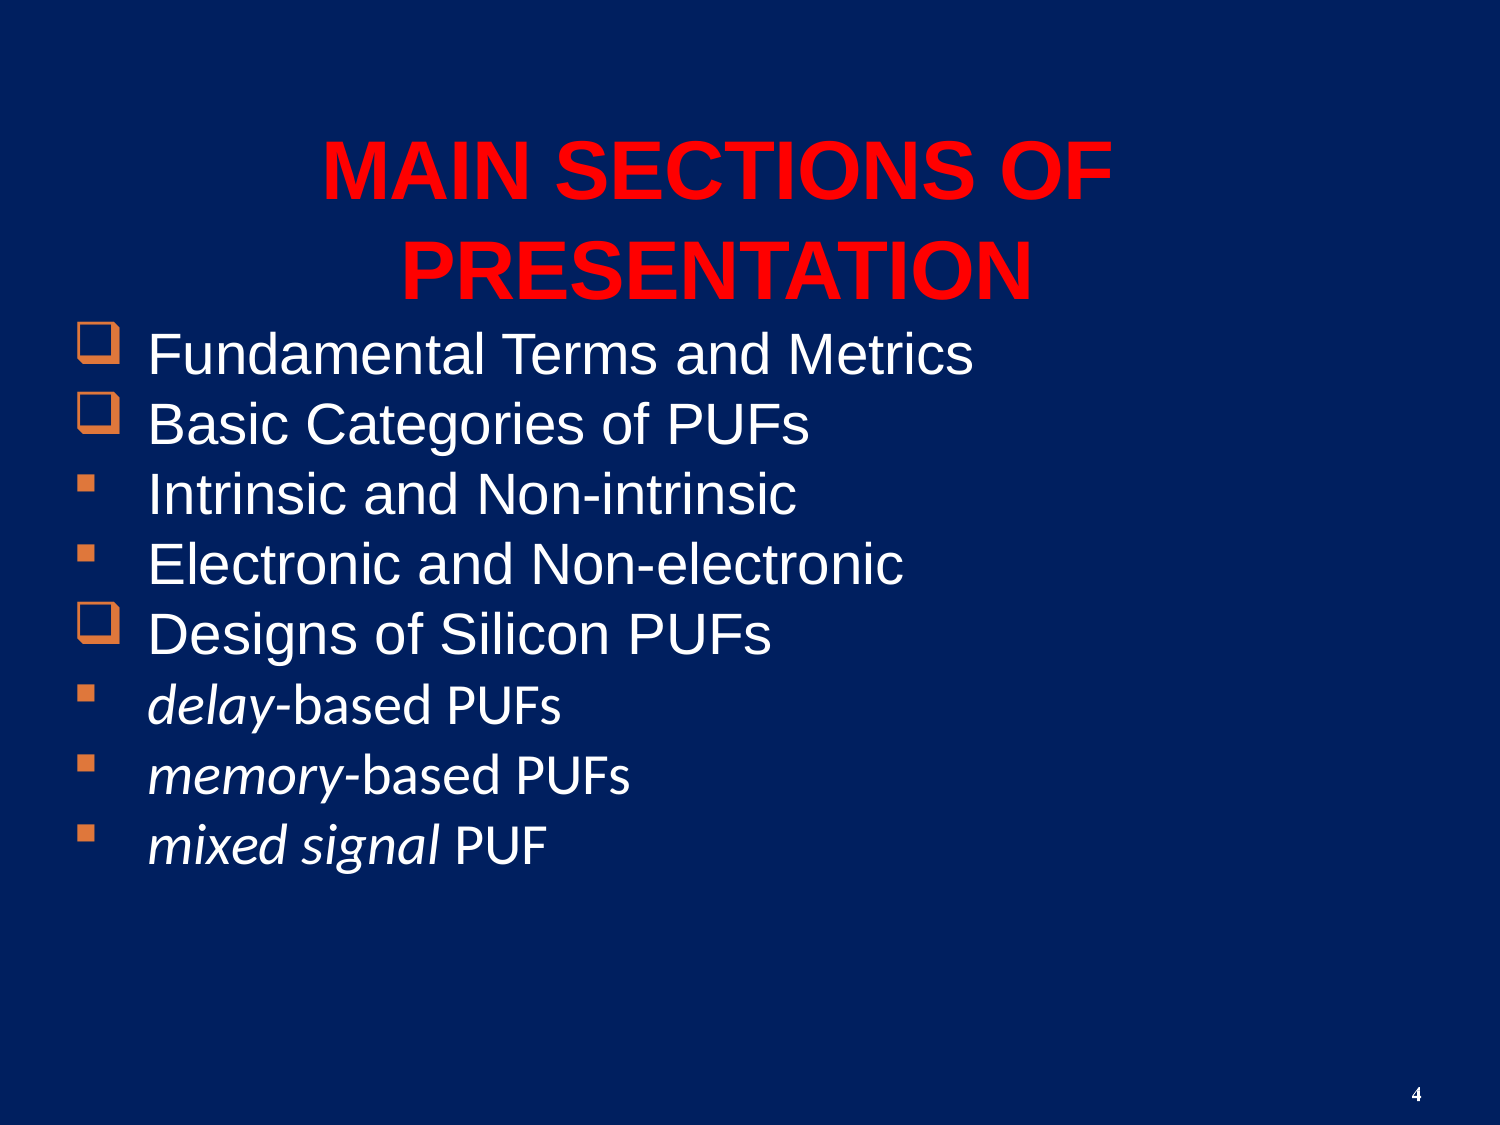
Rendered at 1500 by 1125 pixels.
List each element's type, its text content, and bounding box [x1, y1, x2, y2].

text_box MAIN SECTIONS OF PRESENTATION [70, 116, 1363, 317]
text_box [1412, 1087, 1422, 1102]
text_box Fundamental Terms and Metrics Basic Categories of PUFs Intrinsic and Non-intrinsic Electronic and Non-electronic Designs of Silicon PUFs delay-based PUFs memory-based PUFs mixed signal PUF [70, 315, 1421, 946]
